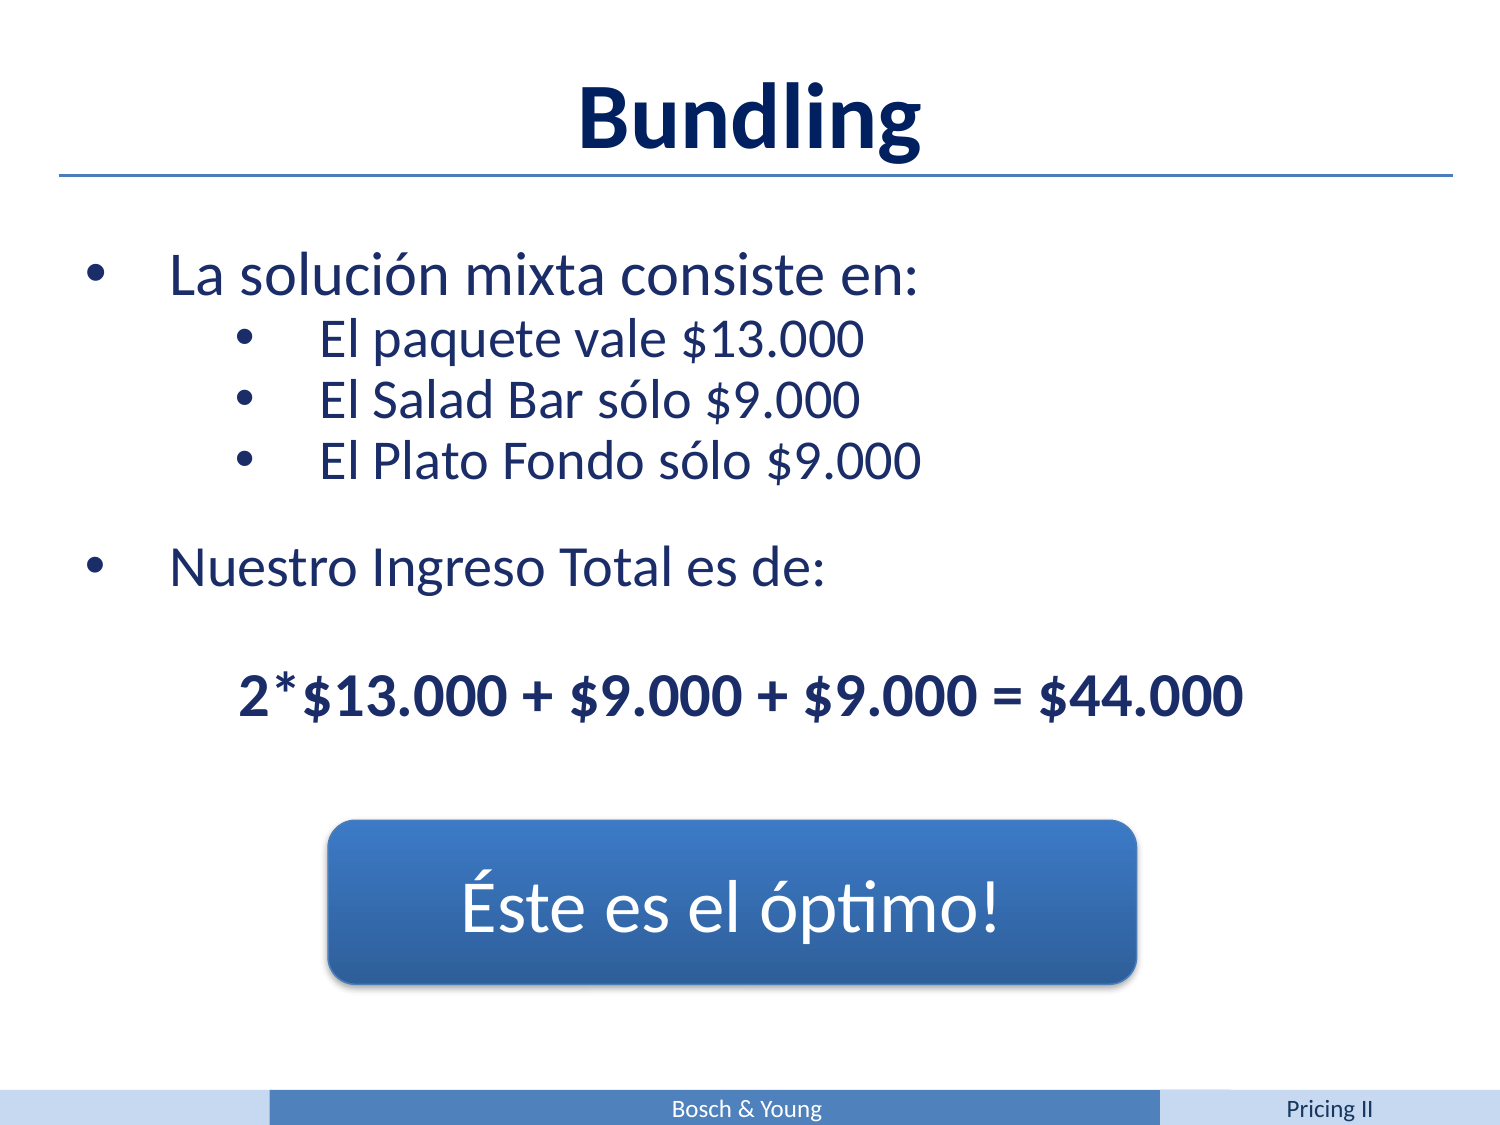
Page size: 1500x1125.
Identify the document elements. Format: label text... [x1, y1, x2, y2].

text_box Pricing II [1158, 1088, 1500, 1125]
text_box Bosch & Young [272, 1088, 1158, 1125]
text_box La solución mixta consiste en: El paquete vale $13.000 El Salad Bar sólo $9.000 El Plato Fondo sólo $9.000 Nuestro Ingreso Total es de: 2*$13.000 + $9.000 + $9.000 = $44.000 [70, 234, 1430, 845]
text_box Éste es el óptimo! [327, 819, 1138, 986]
text_box [0, 1088, 272, 1125]
text_box Bundling [35, 47, 1465, 175]
